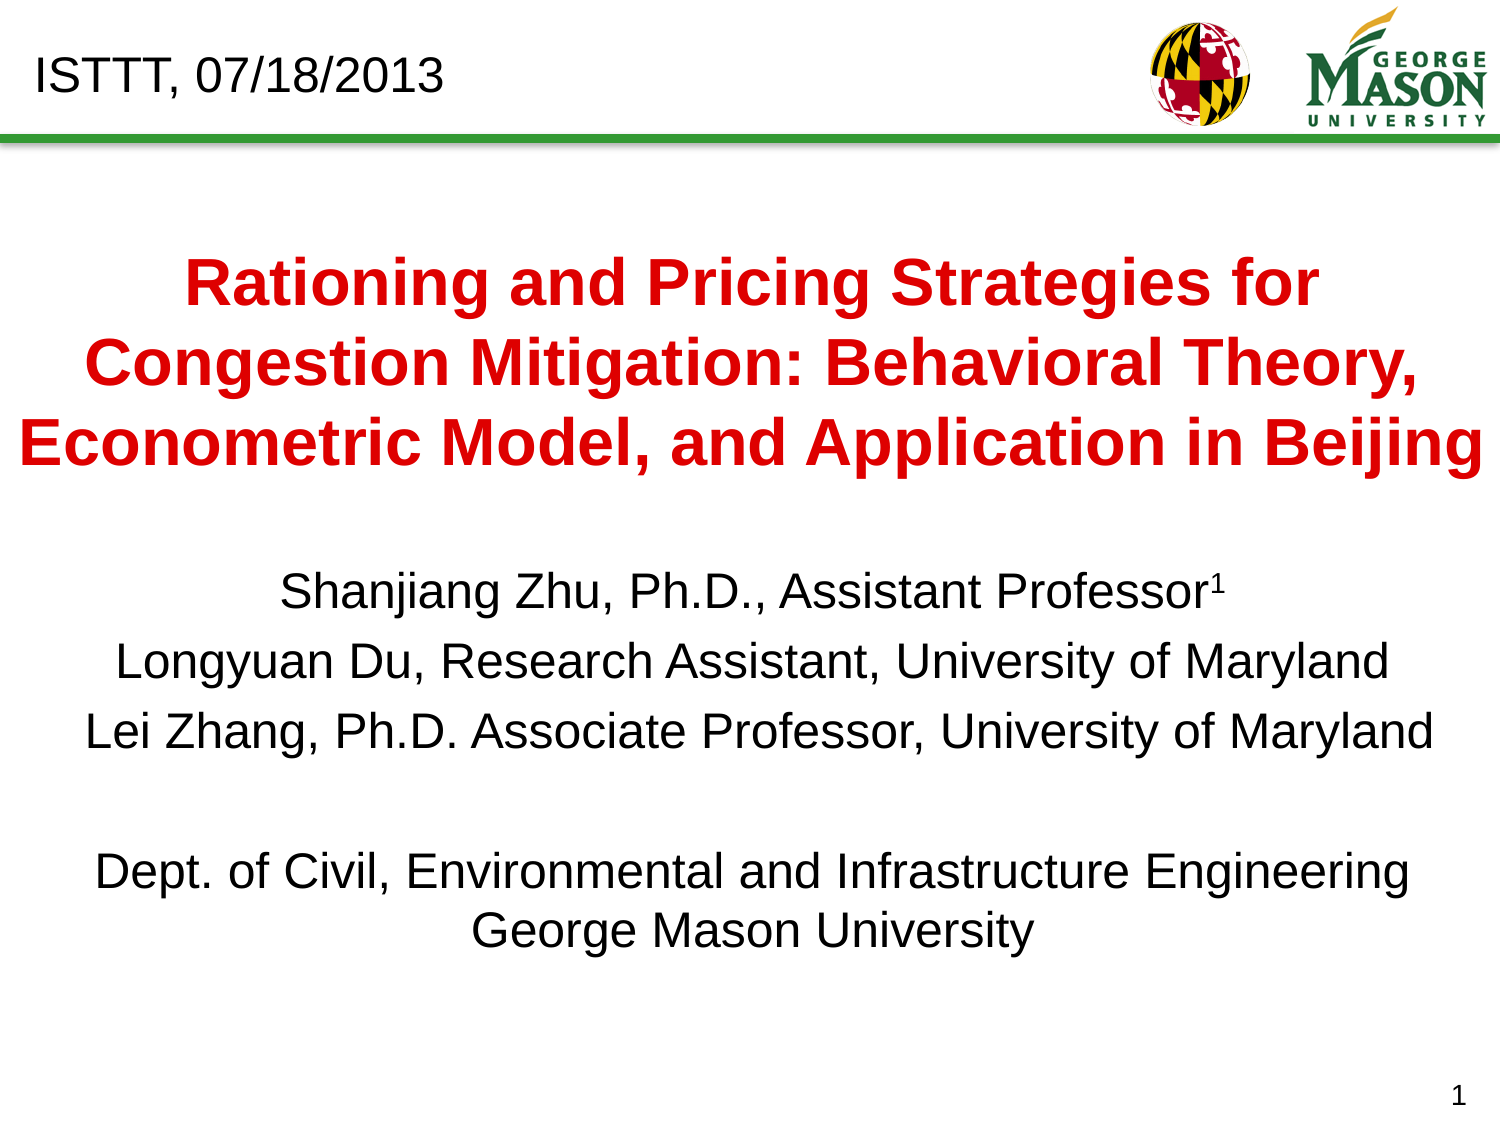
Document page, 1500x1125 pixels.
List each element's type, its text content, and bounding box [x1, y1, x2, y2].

slide_number 1 [1390, 1063, 1482, 1124]
text_box [0, 134, 1124, 143]
title ISTTT, 07/18/2013 [18, 26, 1124, 120]
picture [1129, 1, 1273, 150]
subtitle Rationing and Pricing Strategies for Congestion Mitigation: Behavioral Theory, Econometric Model, and Application in Beijing Shanjiang Zhu, Ph.D., Assistant Professor1 Longyuan Du, Research Assistant, University of Maryland Lei Zhang, Ph.D. Associate Professor, University of Maryland Dept. of Civil, Environmental and Infrastructure Engineering George Mason University [3, 231, 1500, 561]
picture [1293, 1, 1498, 133]
text_box [1278, 134, 1500, 143]
